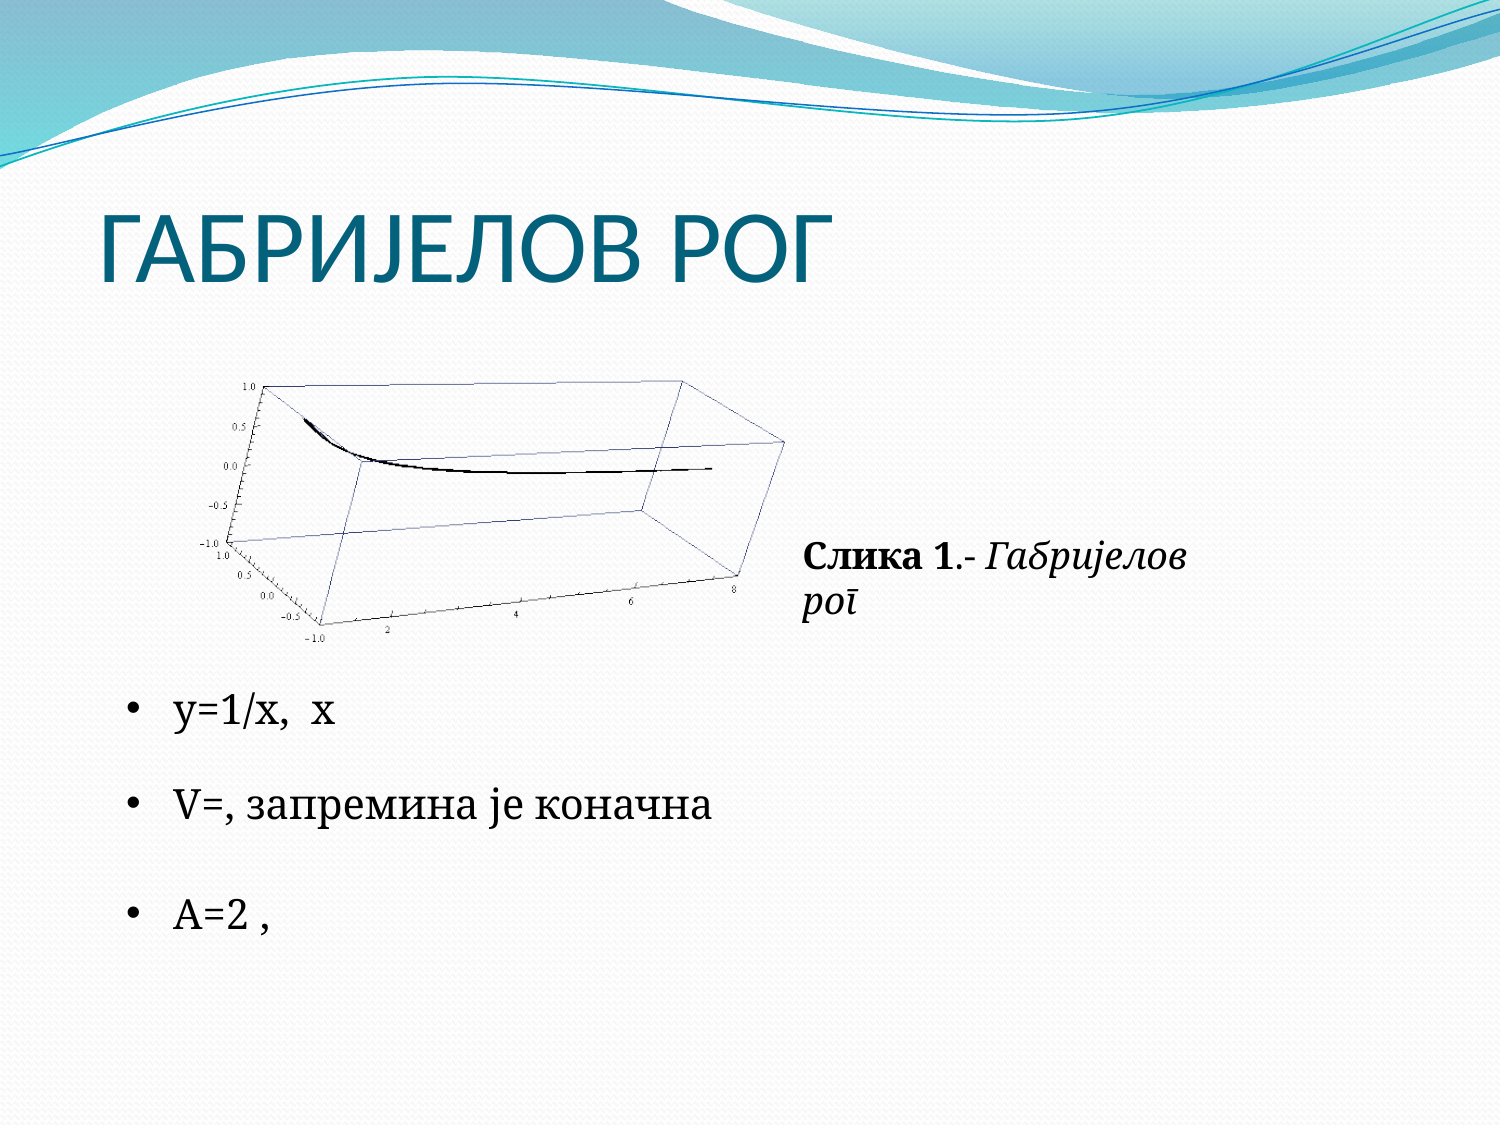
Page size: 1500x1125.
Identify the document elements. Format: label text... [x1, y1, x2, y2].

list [199, 374, 785, 642]
text_box Слика 1.- Габријелов рог [793, 524, 1256, 630]
title ГАБРИЈЕЛОВ РОГ [75, 115, 1425, 303]
